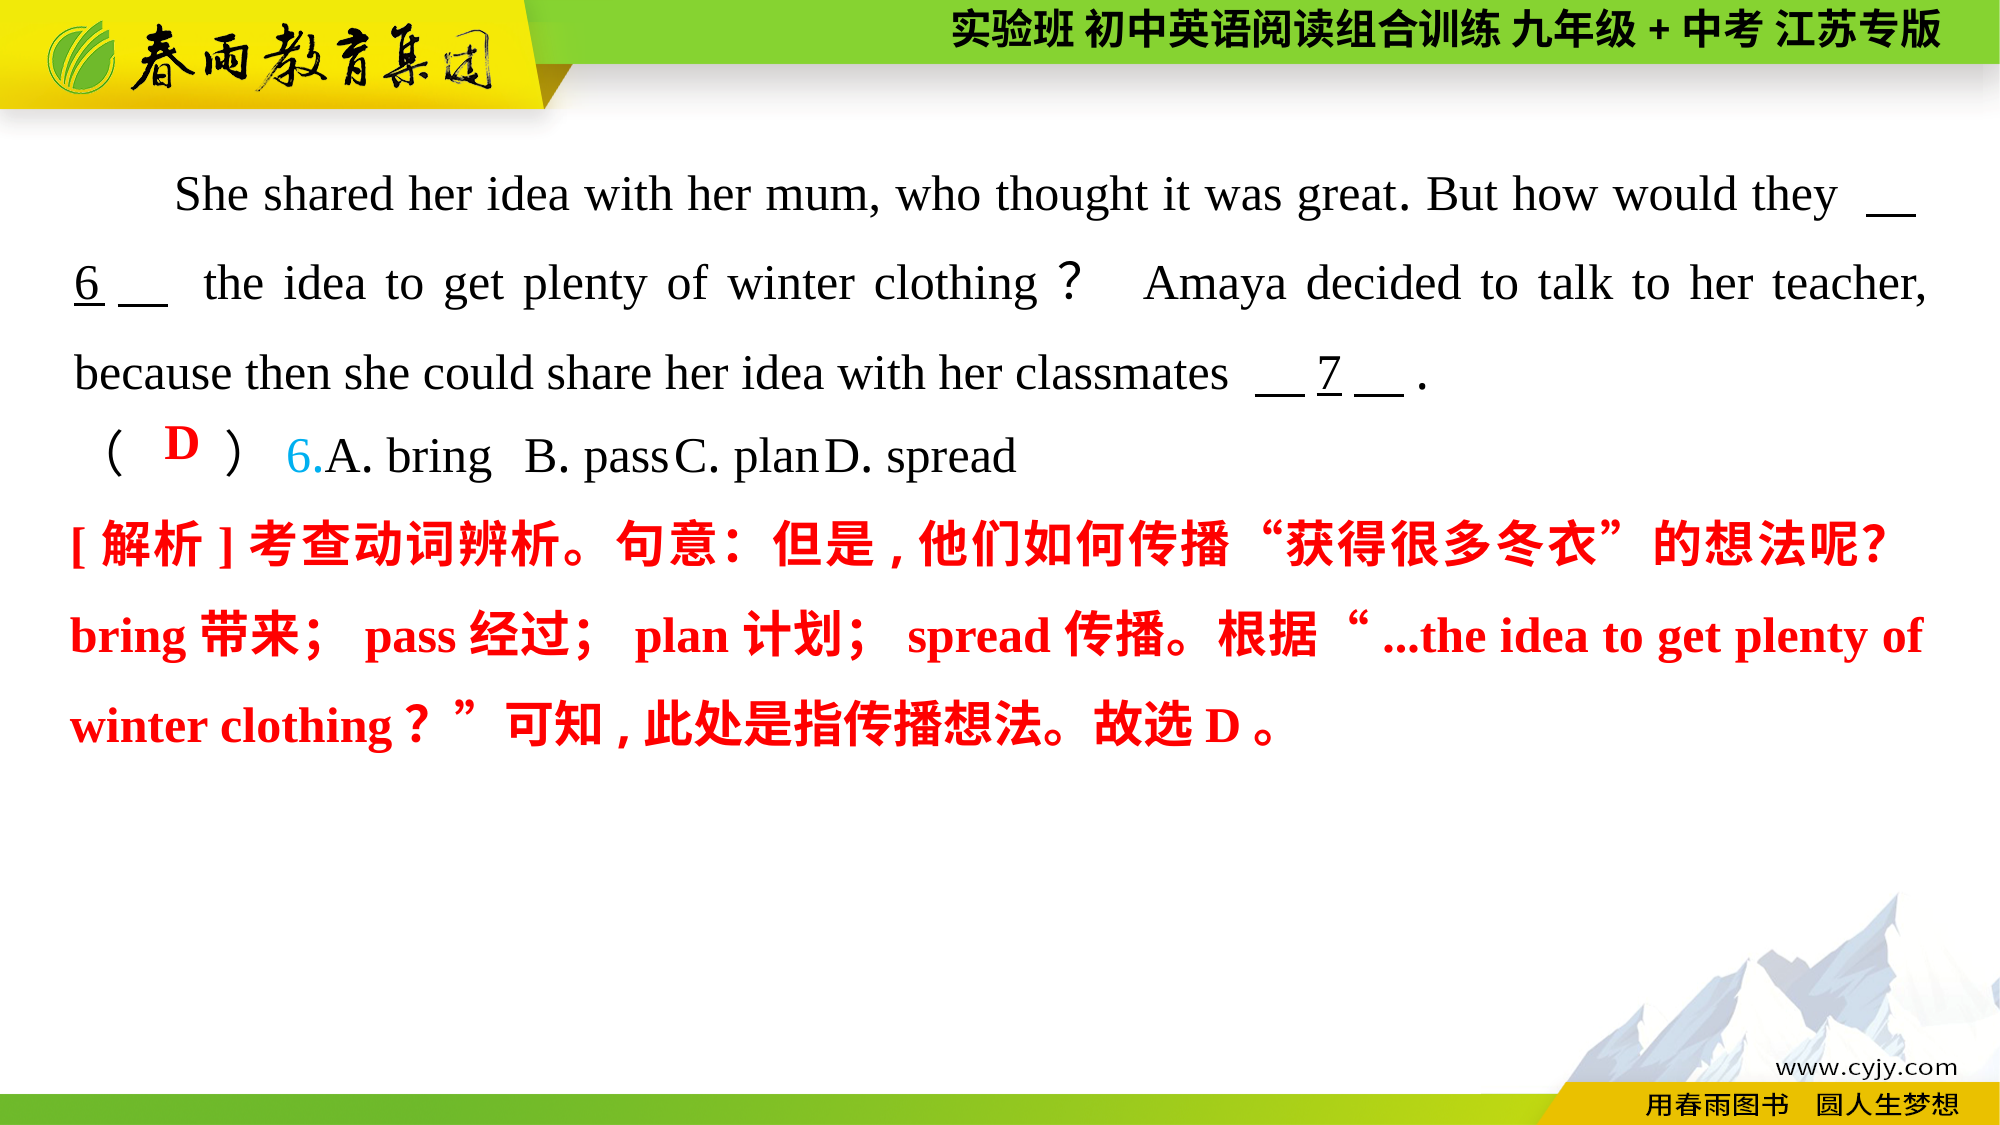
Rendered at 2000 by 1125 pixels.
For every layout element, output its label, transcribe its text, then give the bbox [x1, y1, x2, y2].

text_box （ ）6.A. bring B. pass C. plan D. spread [59, 385, 1944, 491]
text_box D [149, 401, 216, 475]
list She shared her idea with her mum, who thought it was great. But how would they 6 the idea to get plenty of winter clothing？ Amaya decided to talk to her teacher, because then she could share her idea with her classmates 7 . [59, 122, 1944, 385]
picture [0, 0, 2000, 1125]
text_box [解析]考查动词辨析。句意：但是,他们如何传播“获得很多冬衣”的想法呢？bring带来；pass经过；plan计划；spread传播。根据“...the idea to get plenty of winter clothing？”可知,此处是指传播想法。故选D。 [54, 475, 1939, 761]
